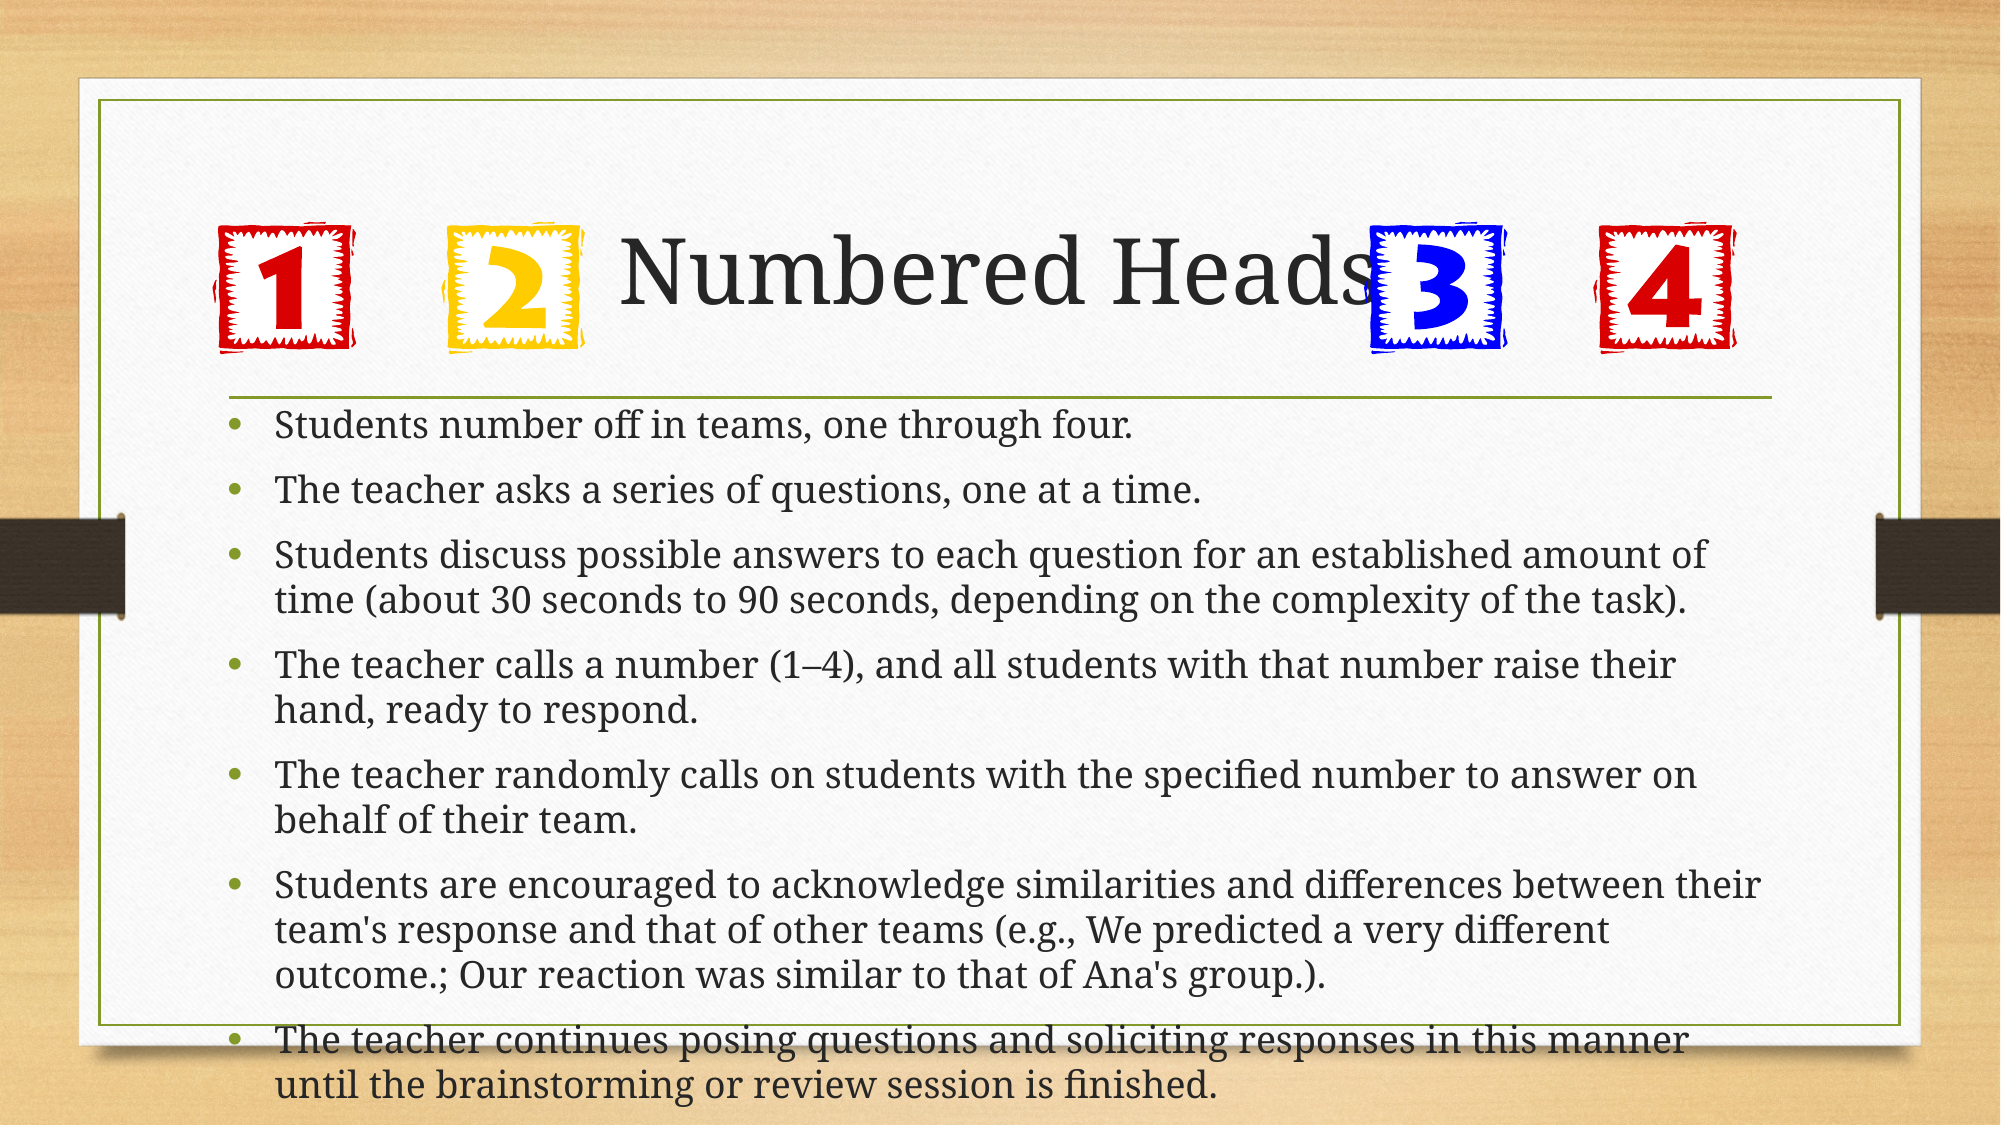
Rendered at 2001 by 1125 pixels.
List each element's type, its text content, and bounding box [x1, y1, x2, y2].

list Students number off in teams, one through four. The teacher asks a series of questions, one at a time. Students discuss possible answers to each question for an established amount of time (about 30 seconds to 90 seconds, depending on the complexity of the task). The teacher calls a number (1–4), and all students with that number raise their hand, ready to respond. The teacher randomly calls on students with the specified number to answer on behalf of their team. Students are encouraged to acknowledge similarities and differences between their team's response and that of other teams (e.g., We predicted a very different outcome.; Our reaction was similar to that of Ana's group.). The teacher continues posing questions and soliciting responses in this manner until the brainstorming or review session is finished. [212, 393, 1788, 1024]
picture [0, 0, 2001, 1125]
title Numbered Heads [212, 161, 1788, 375]
